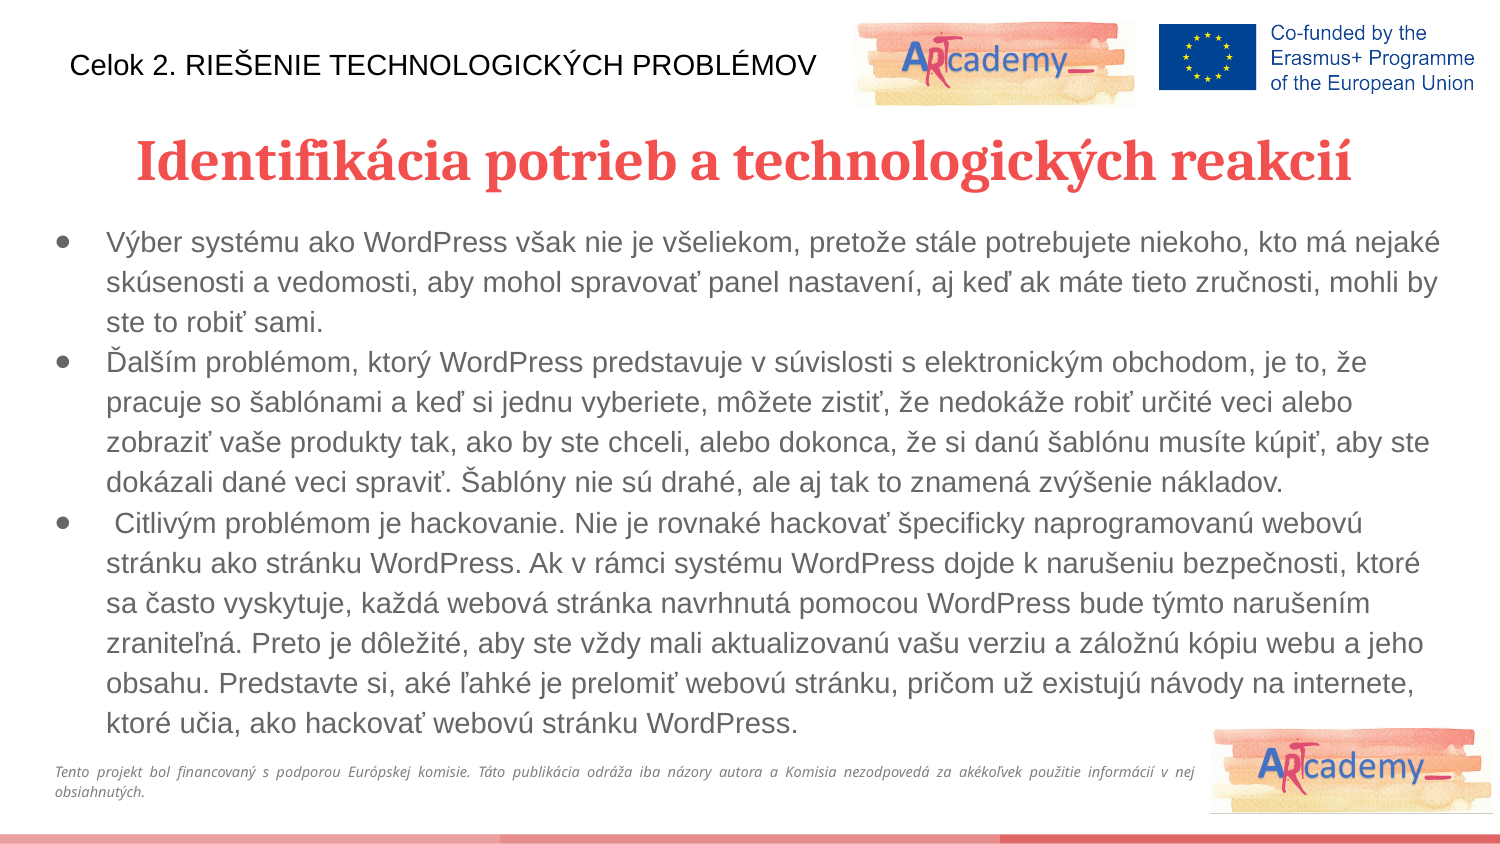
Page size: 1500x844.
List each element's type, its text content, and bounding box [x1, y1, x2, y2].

picture [1158, 24, 1474, 94]
list Výber systému ako WordPress však nie je všeliekom, pretože stále potrebujete niekoho, kto má nejaké skúsenosti a vedomosti, aby mohol spravovať panel nastavení, aj keď ak máte tieto zručnosti, mohli by ste to robiť sami. Ďalším problémom, ktorý WordPress predstavuje v súvislosti s elektronickým obchodom, je to, že pracuje so šablónami a keď si jednu vyberiete, môžete zistiť, že nedokáže robiť určité veci alebo zobraziť vaše produkty tak, ako by ste chceli, alebo dokonca, že si danú šablónu musíte kúpiť, aby ste dokázali dané veci spraviť. Šablóny nie sú drahé, ale aj tak to znamená zvýšenie nákladov. Citlivým problémom je hackovanie. Nie je rovnaké hackovať špecificky naprogramovanú webovú stránku ako stránku WordPress. Ak v rámci systému WordPress dojde k narušeniu bezpečnosti, ktoré sa často vyskytuje, každá webová stránka navrhnutá pomocou WordPress bude týmto narušením zraniteľná. Preto je dôležité, aby ste vždy mali aktualizovanú vašu verziu a záložnú kópiu webu a jeho obsahu. Predstavte si, aké ľahké je prelomiť webovú stránku, pričom už existujú návody na internete, ktoré učia, ako hackovať webovú stránku WordPress. [16, 202, 1474, 489]
picture [854, 2, 1137, 138]
text_box Tento projekt bol financovaný s podporou Európskej komisie. Táto publikácia odráža iba názory autora a Komisia nezodpovedá za akékoľvek použitie informácií v nej obsiahnutých. [39, 754, 1205, 799]
title Identifikácia potrieb a technologických reakcií [99, 0, 1391, 202]
text_box Celok 2. RIEŠENIE TECHNOLOGICKÝCH PROBLÉMOV [54, 39, 849, 89]
picture [1210, 709, 1493, 844]
